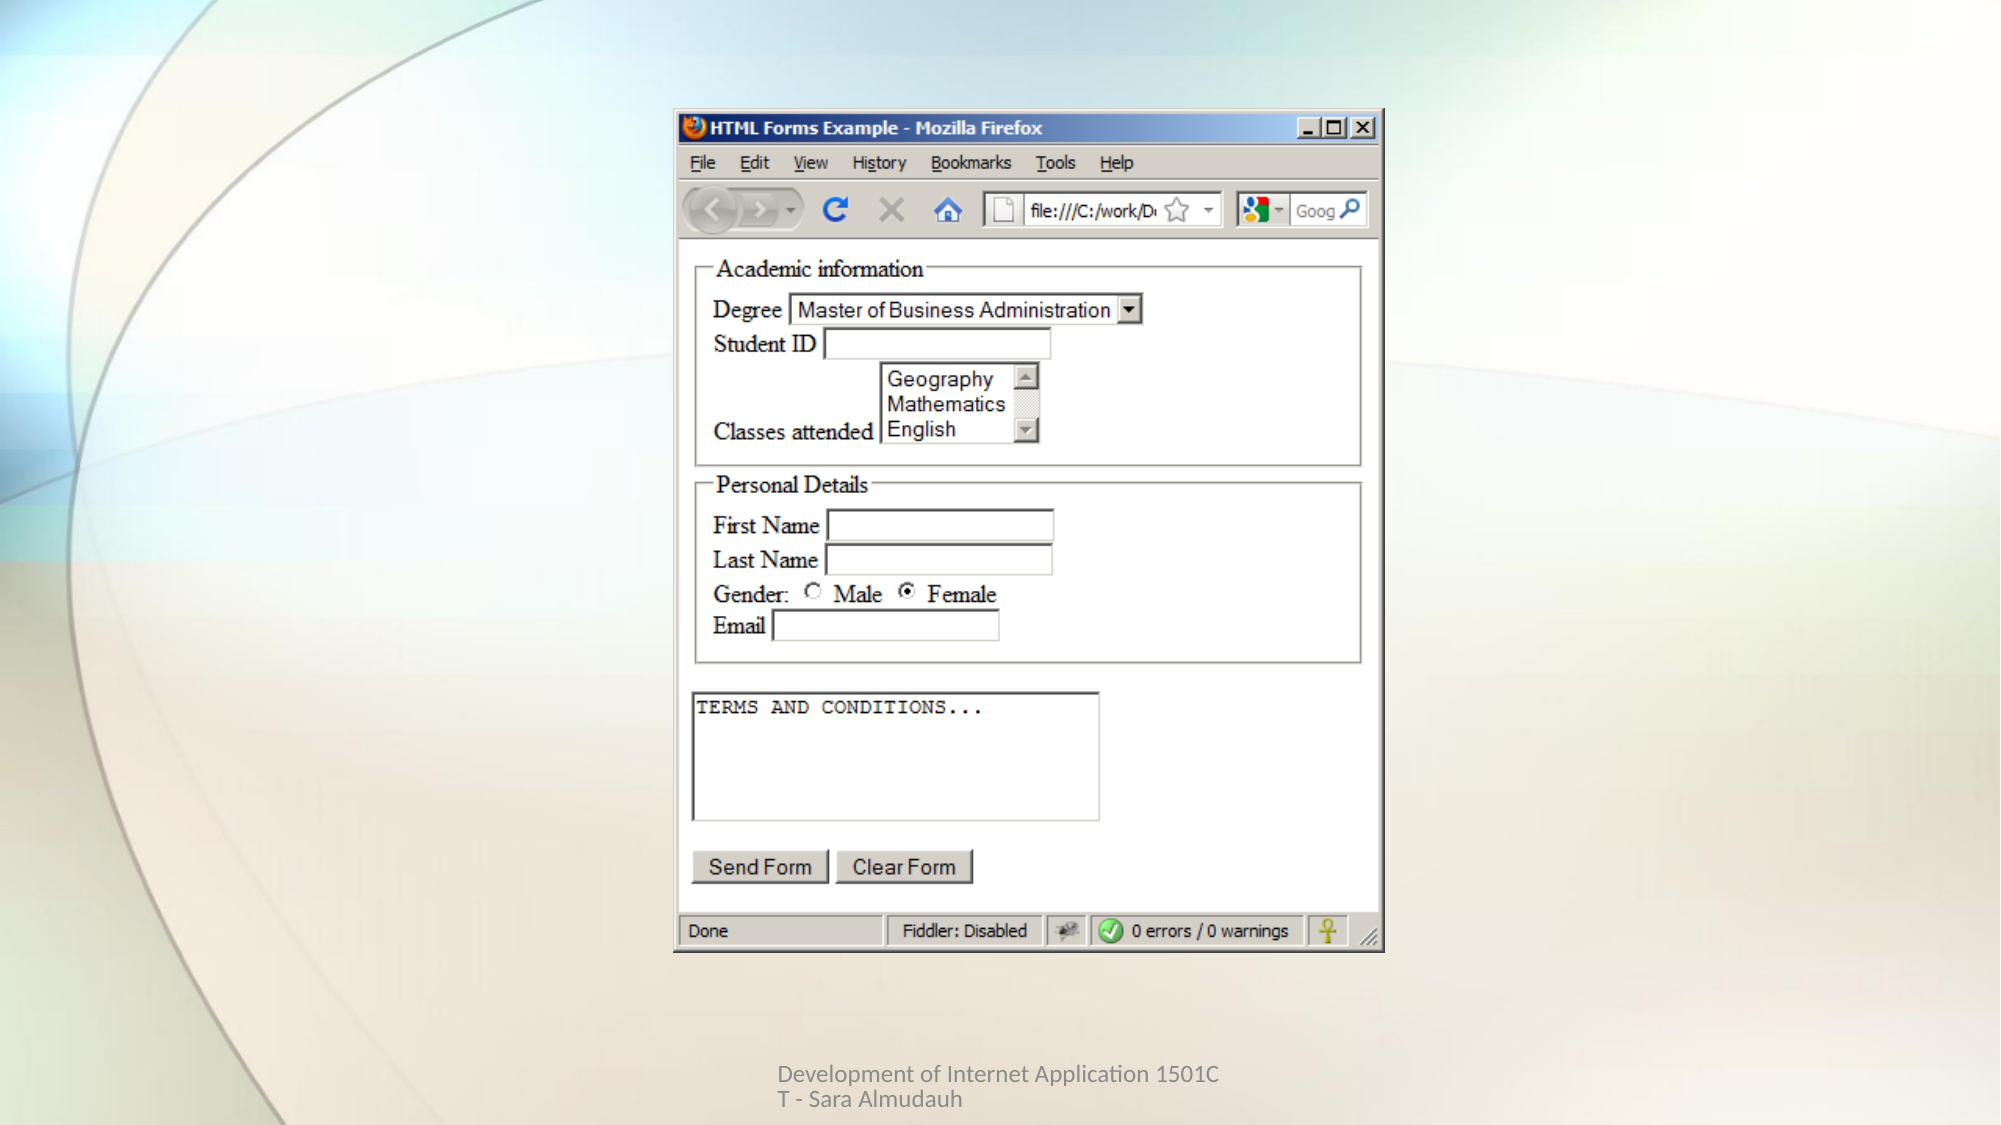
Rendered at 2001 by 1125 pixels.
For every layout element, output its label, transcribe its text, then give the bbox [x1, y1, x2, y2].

picture [0, 0, 2001, 1125]
footer Development of Internet Application 1501CT - Sara Almudauh [762, 1042, 1238, 1103]
